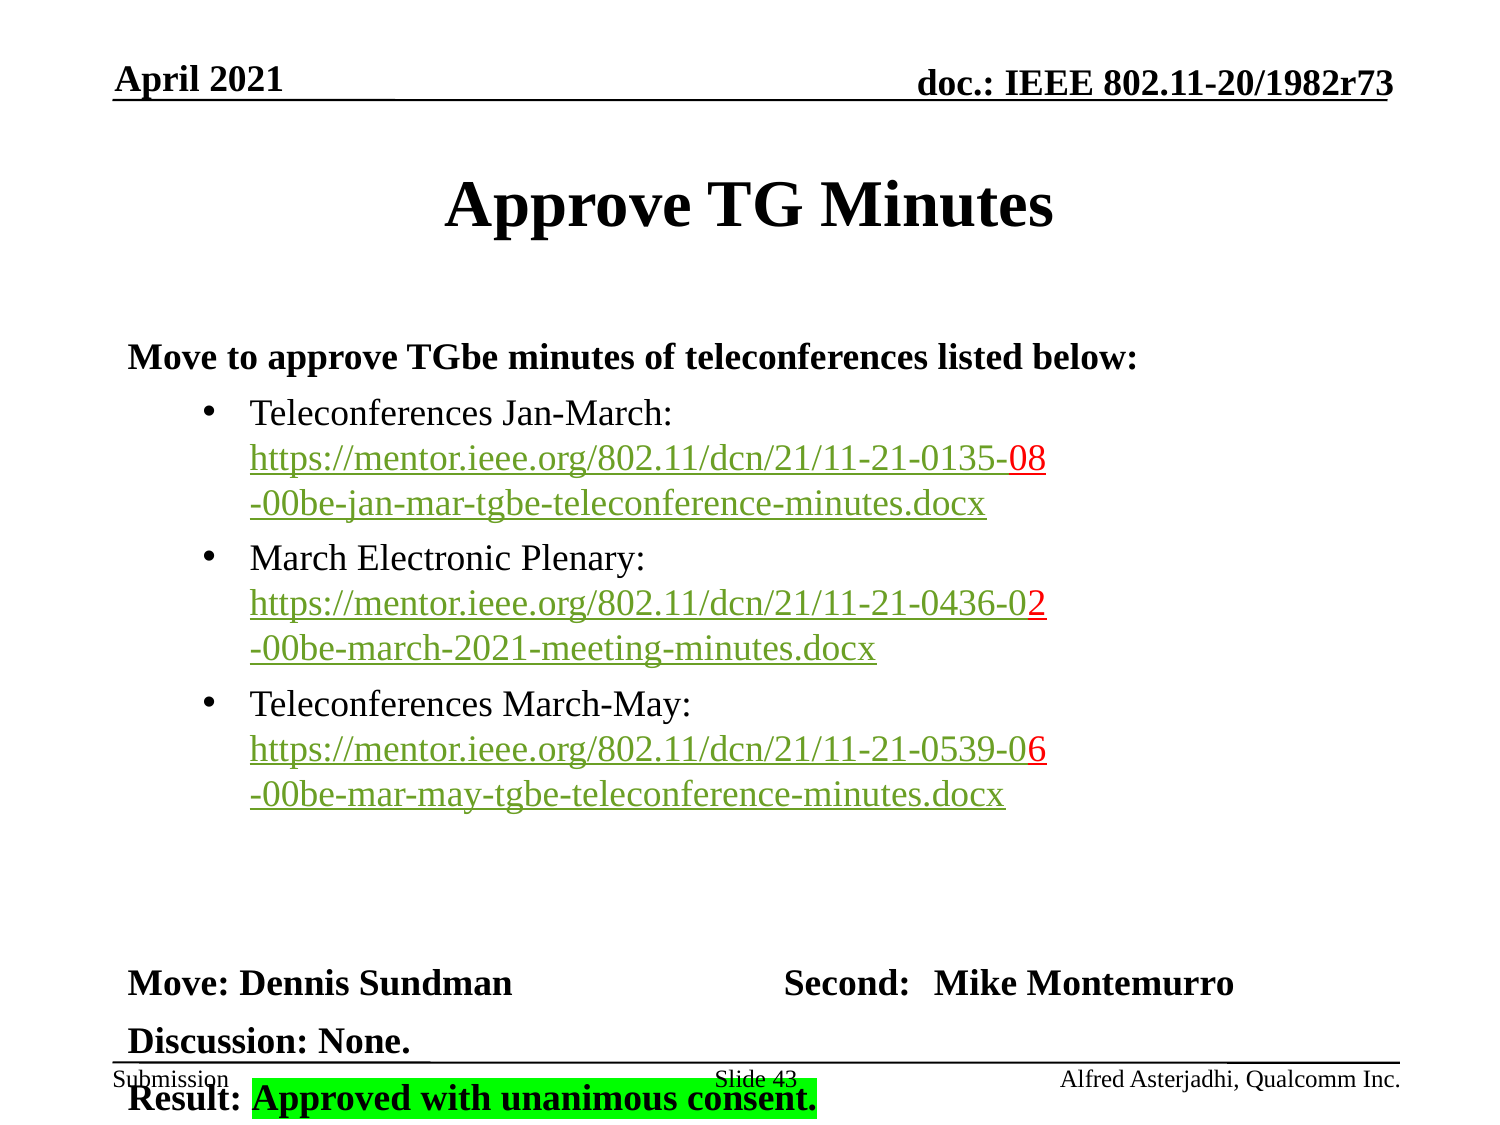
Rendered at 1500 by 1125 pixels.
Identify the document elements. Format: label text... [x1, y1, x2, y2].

title Approve TG Minutes [112, 112, 1388, 288]
footer Alfred Asterjadhi, Qualcomm Inc. [878, 1061, 1402, 1093]
slide_number Slide 43 [712, 1061, 800, 1123]
list Move to approve TGbe minutes of teleconferences listed below: Teleconferences Jan-March: https://mentor.ieee.org/802.11/dcn/21/11-21-0135-08-00be-jan-mar-tgbe-teleconference-minutes.docx March Electronic Plenary: https://mentor.ieee.org/802.11/dcn/21/11-21-0436-02-00be-march-2021-meeting-minutes.docx Teleconferences March-May: https://mentor.ieee.org/802.11/dcn/21/11-21-0539-06-00be-mar-may-tgbe-teleconference-minutes.docx Move: Dennis Sundman Second: Mike Montemurro Discussion: None. Result: Approved with unanimous consent. [112, 324, 1388, 1000]
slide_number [114, 54, 423, 100]
